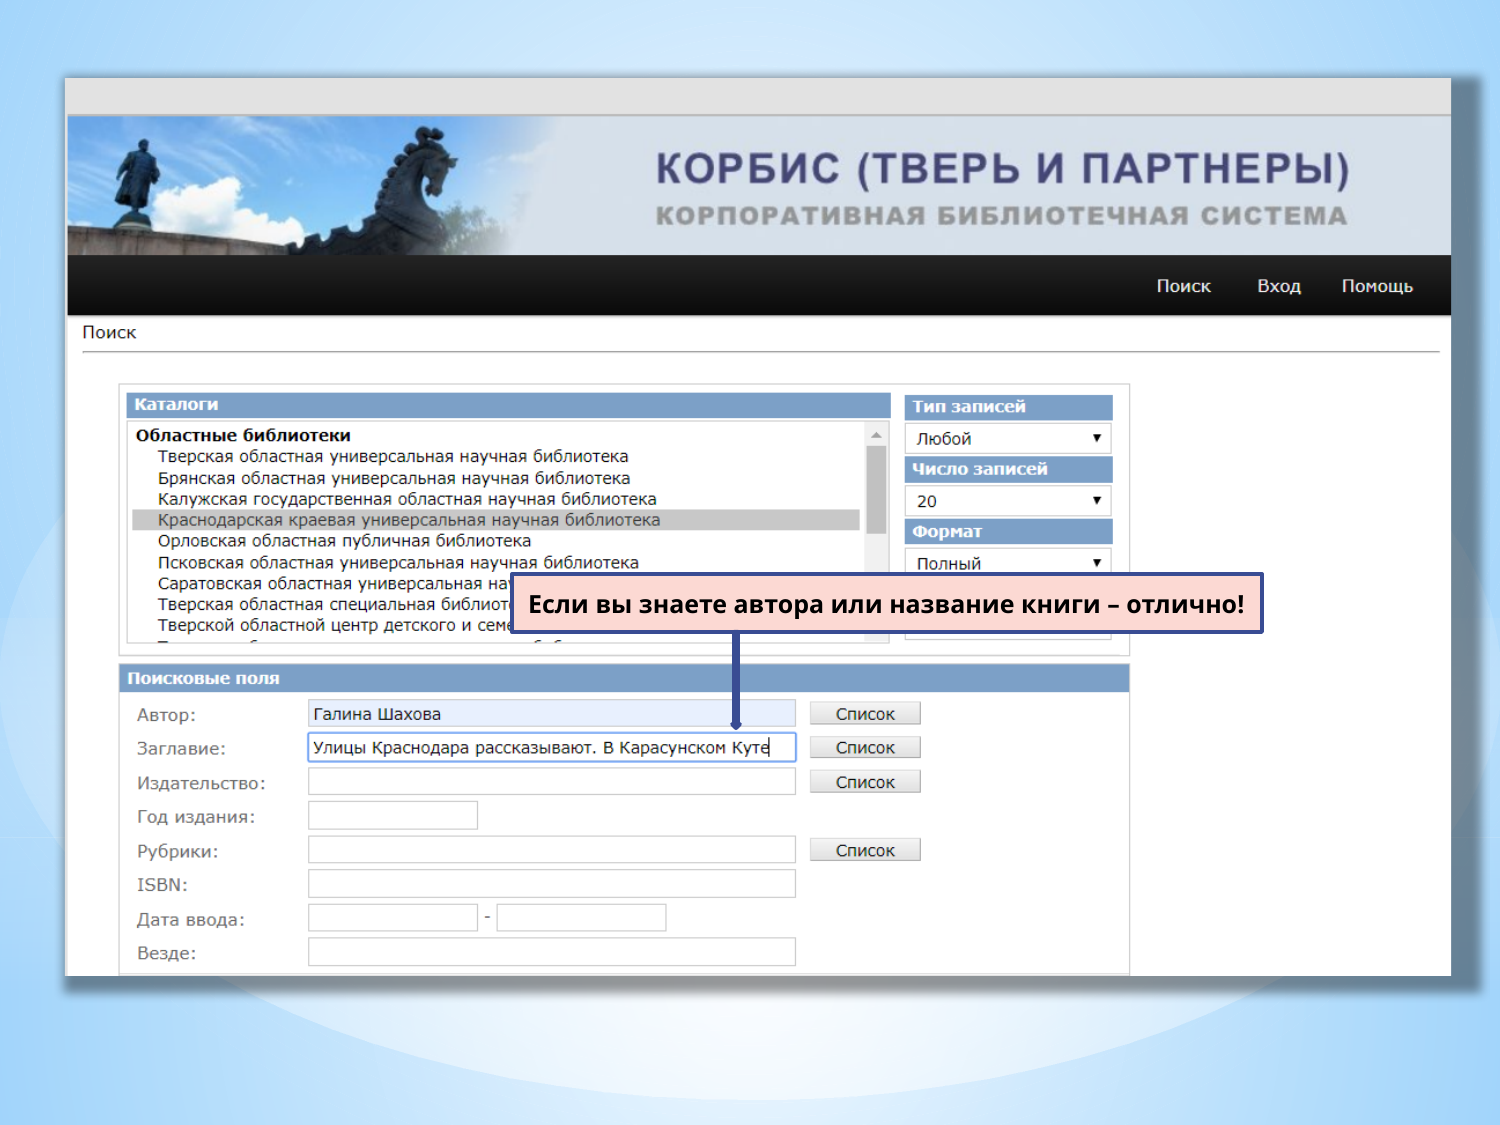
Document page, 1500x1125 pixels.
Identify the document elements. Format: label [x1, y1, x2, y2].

picture [64, 77, 1452, 977]
